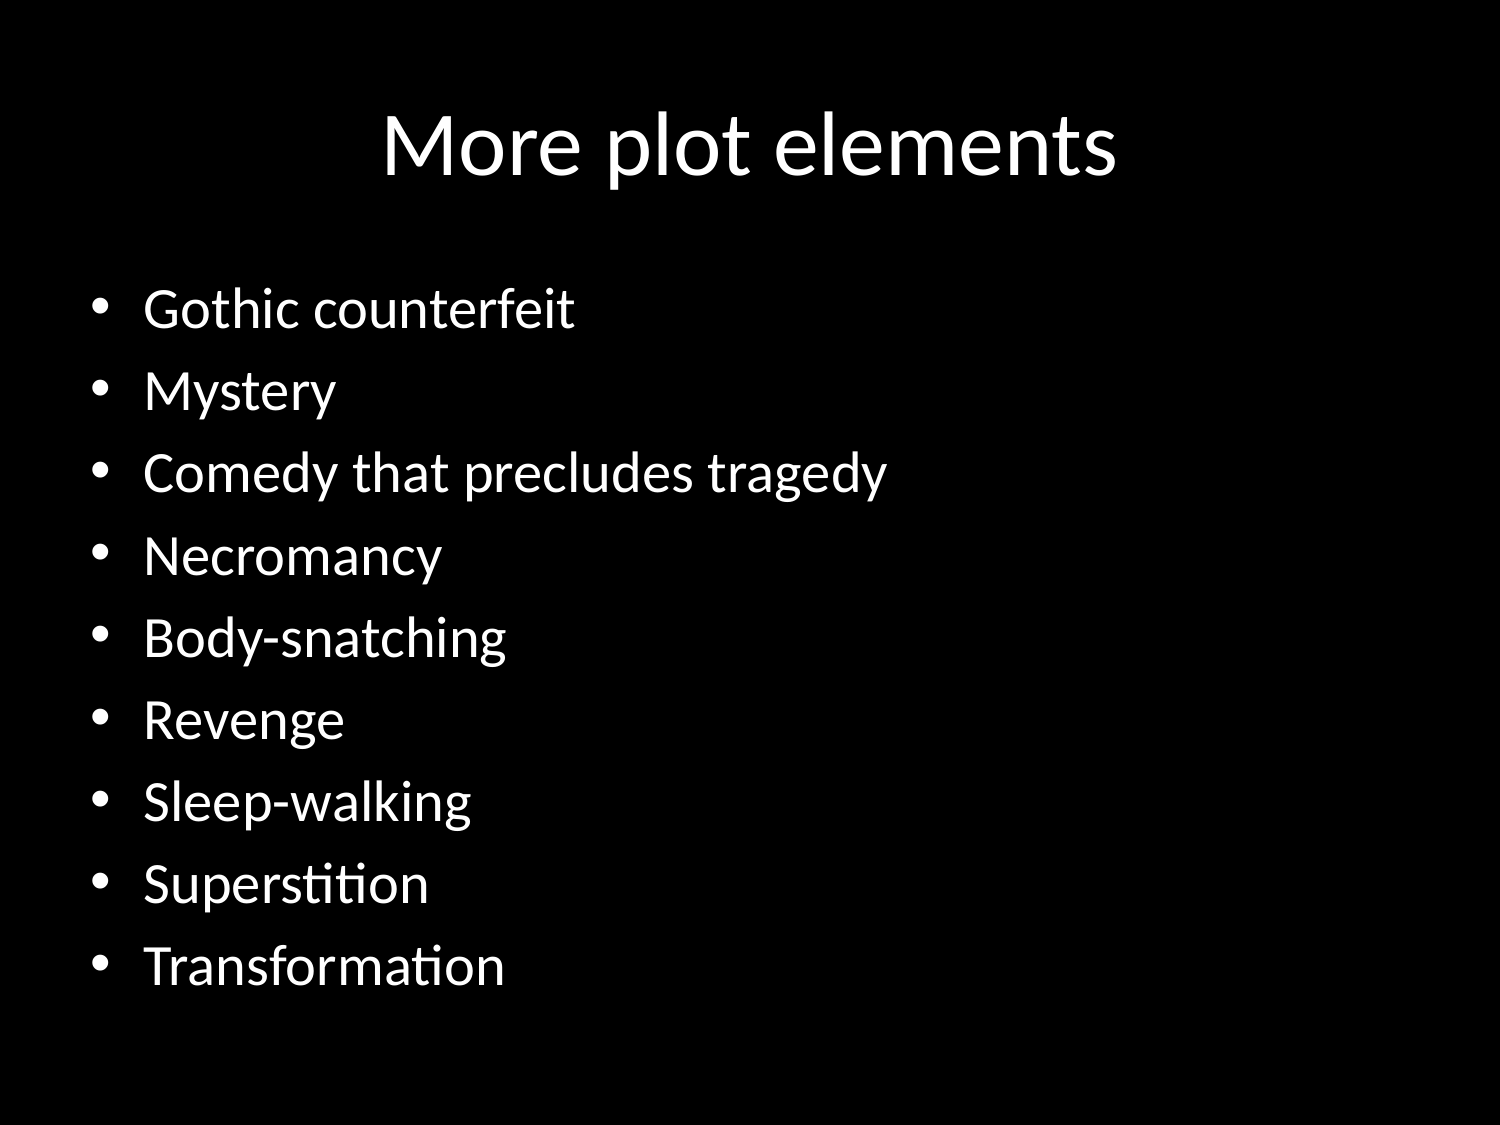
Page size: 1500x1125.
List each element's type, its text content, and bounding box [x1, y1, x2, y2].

title More plot elements [75, 45, 1425, 233]
list Gothic counterfeit Mystery Comedy that precludes tragedy Necromancy Body-snatching Revenge Sleep-walking Superstition Transformation [75, 262, 1425, 1005]
